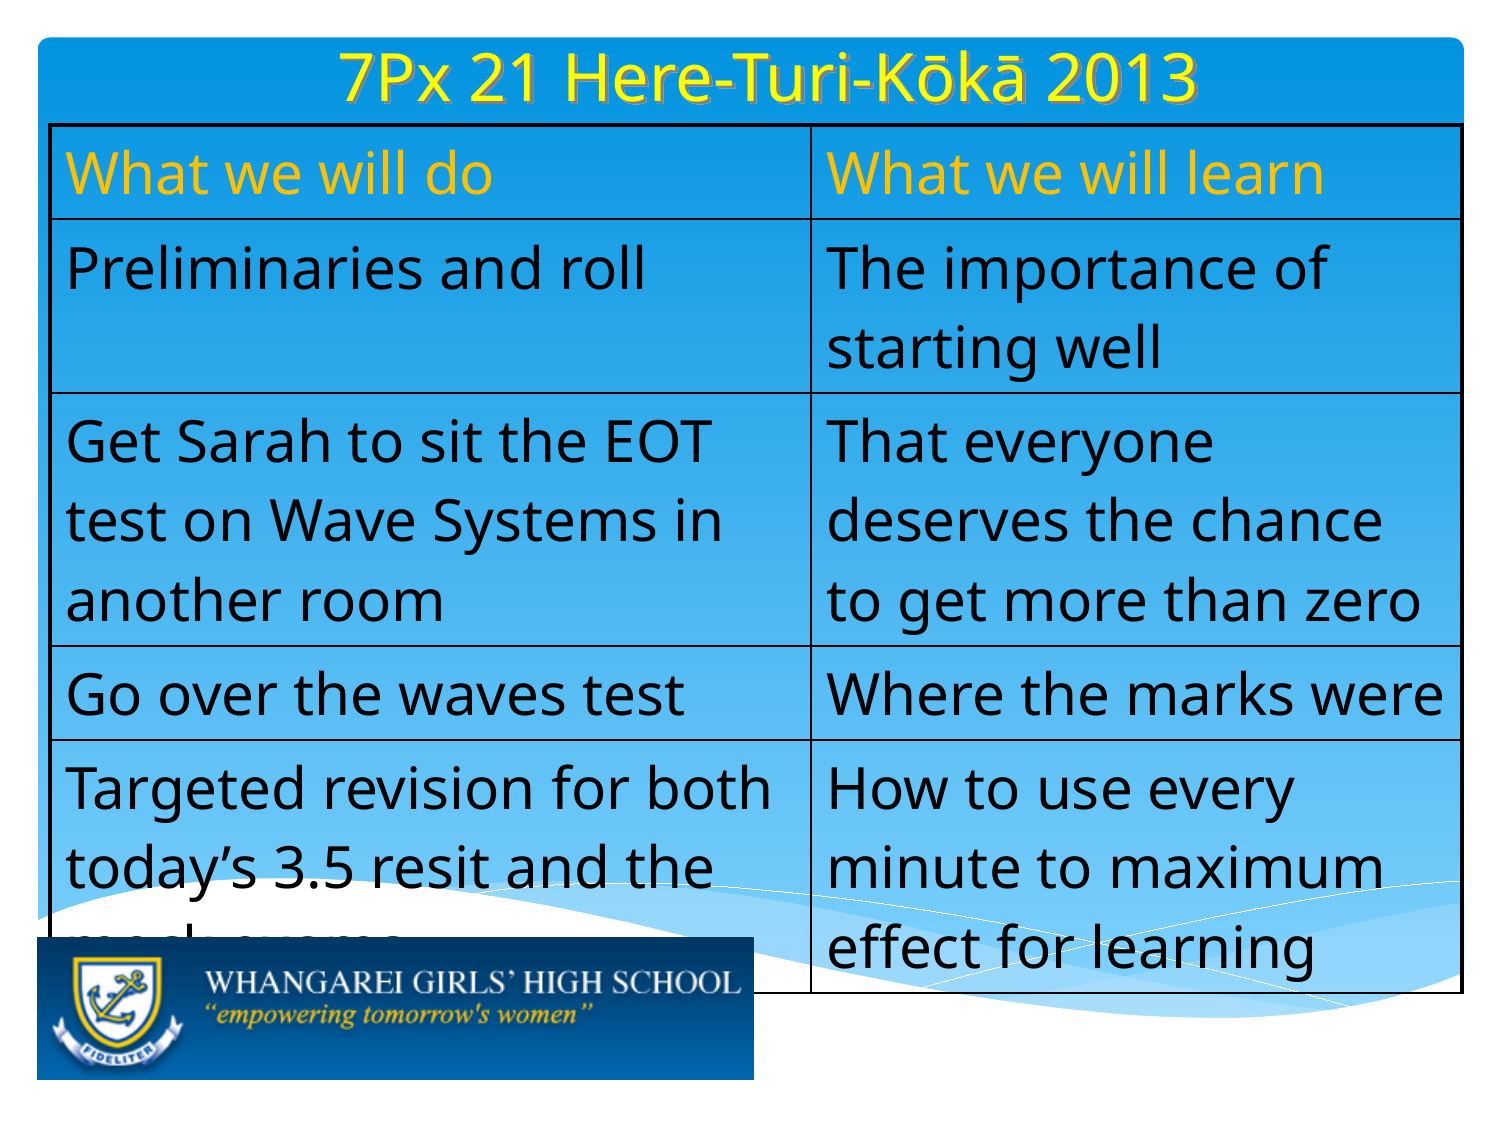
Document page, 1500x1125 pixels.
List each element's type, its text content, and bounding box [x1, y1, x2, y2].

text_box 7Px 21 Here-Turi-Kōkā 2013 [162, 24, 1375, 123]
table_header What we will do [52, 127, 810, 218]
table_cell How to use every minute to maximum effect for learning [812, 741, 1460, 992]
table_cell Where the marks were [812, 647, 1460, 739]
table_cell Preliminaries and roll [52, 220, 810, 392]
table_cell That everyone deserves the chance to get more than zero [812, 394, 1460, 645]
table_header What we will learn [812, 127, 1460, 218]
table_cell The importance of starting well [812, 220, 1460, 392]
table_cell Targeted revision for both today’s 3.5 resit and the mock exams [52, 741, 810, 992]
picture [37, 937, 754, 1080]
table_cell Get Sarah to sit the EOT test on Wave Systems in another room [52, 394, 810, 645]
table_cell Go over the waves test [52, 647, 810, 739]
